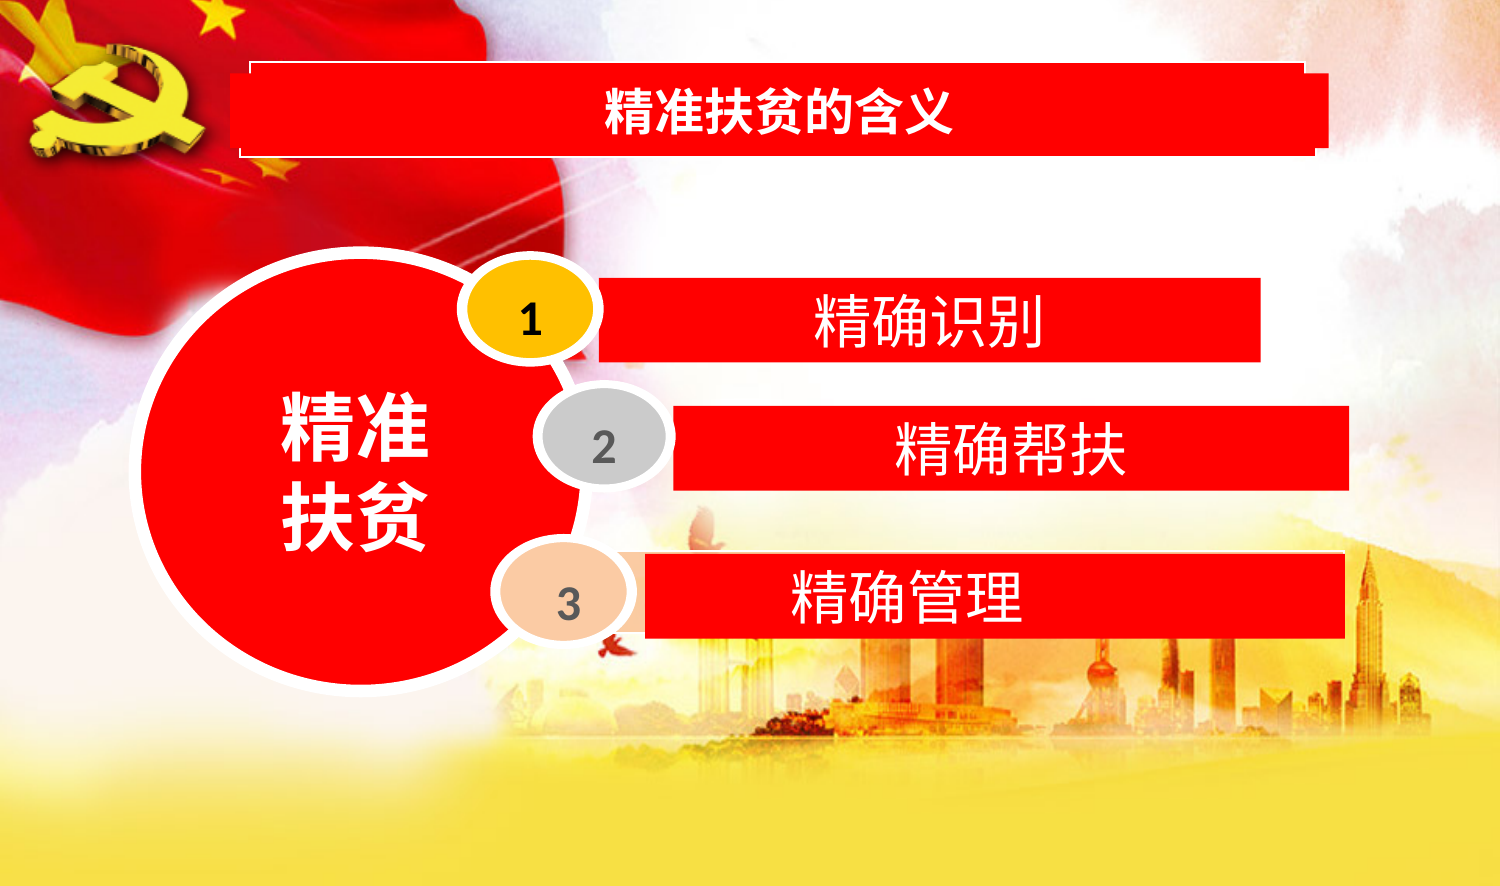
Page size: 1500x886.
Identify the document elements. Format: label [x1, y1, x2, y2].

text_box [134, 252, 587, 692]
text_box [532, 379, 676, 493]
picture [0, 0, 1500, 886]
text_box [642, 550, 1346, 641]
text_box [229, 61, 1329, 158]
text_box [490, 533, 638, 650]
text_box [456, 250, 604, 367]
